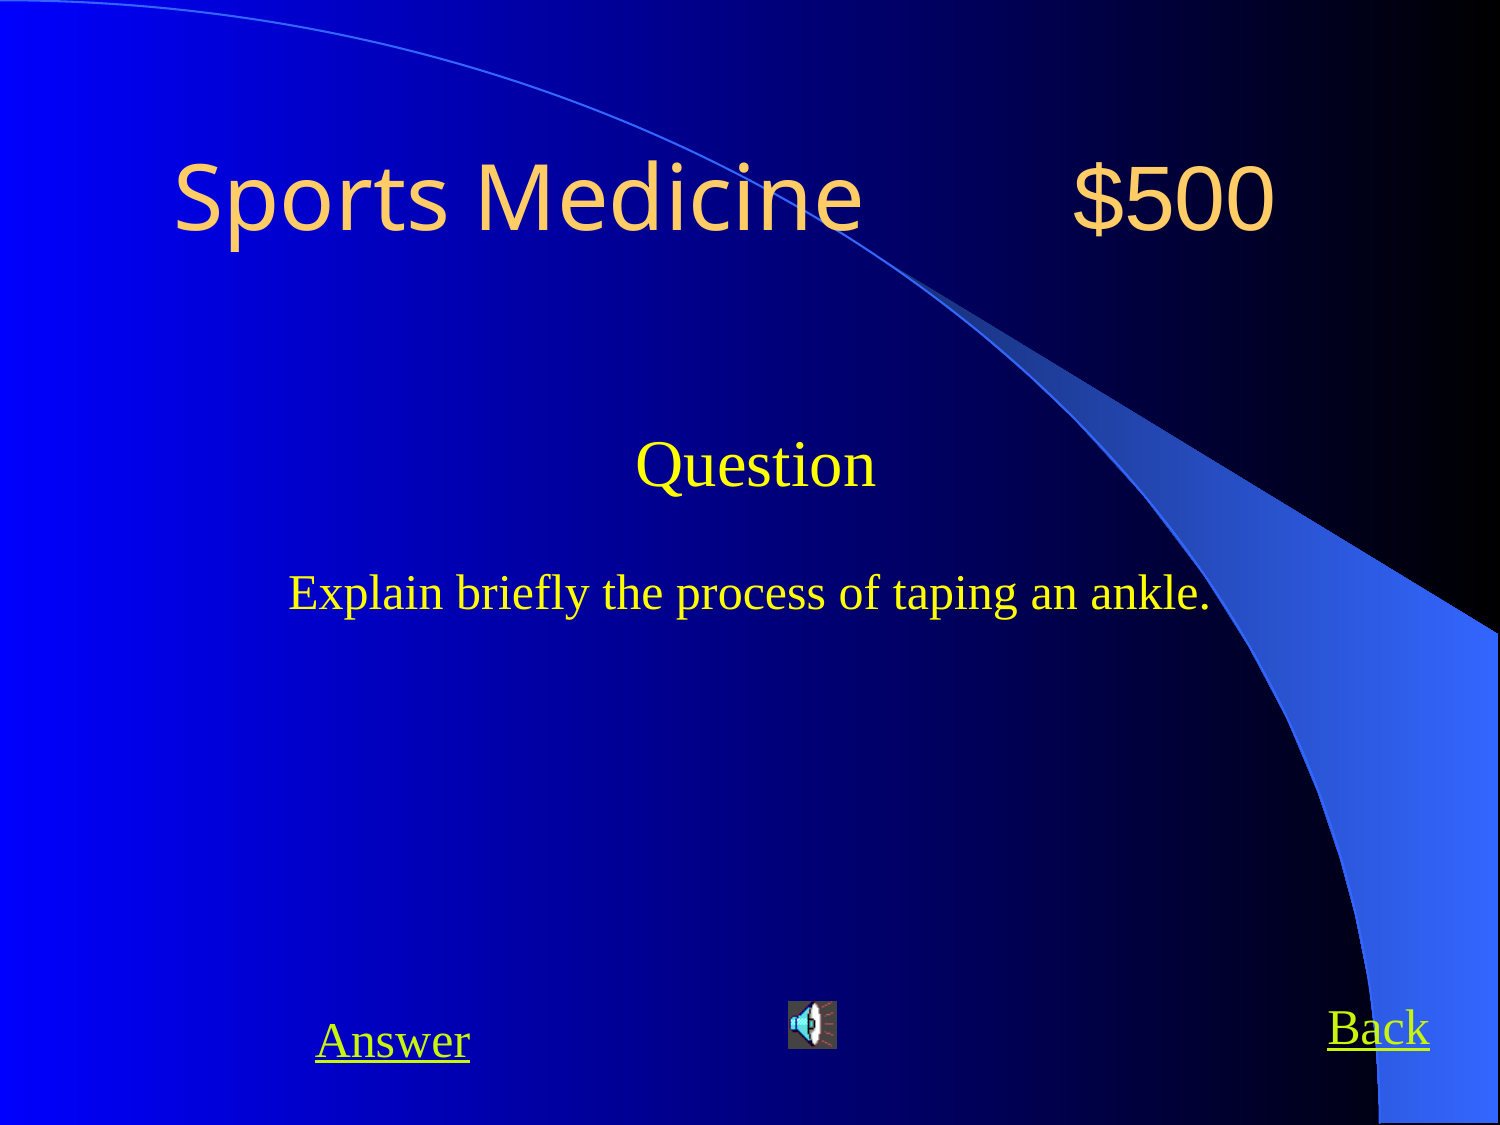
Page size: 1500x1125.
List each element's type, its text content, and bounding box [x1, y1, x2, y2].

text_box Back [1312, 987, 1446, 1063]
text_box Answer [300, 999, 625, 1075]
title Sports Medicine $500 [87, 99, 1363, 288]
text_box Question Explain briefly the process of taping an ankle. [99, 412, 1413, 628]
picture [787, 999, 838, 1051]
